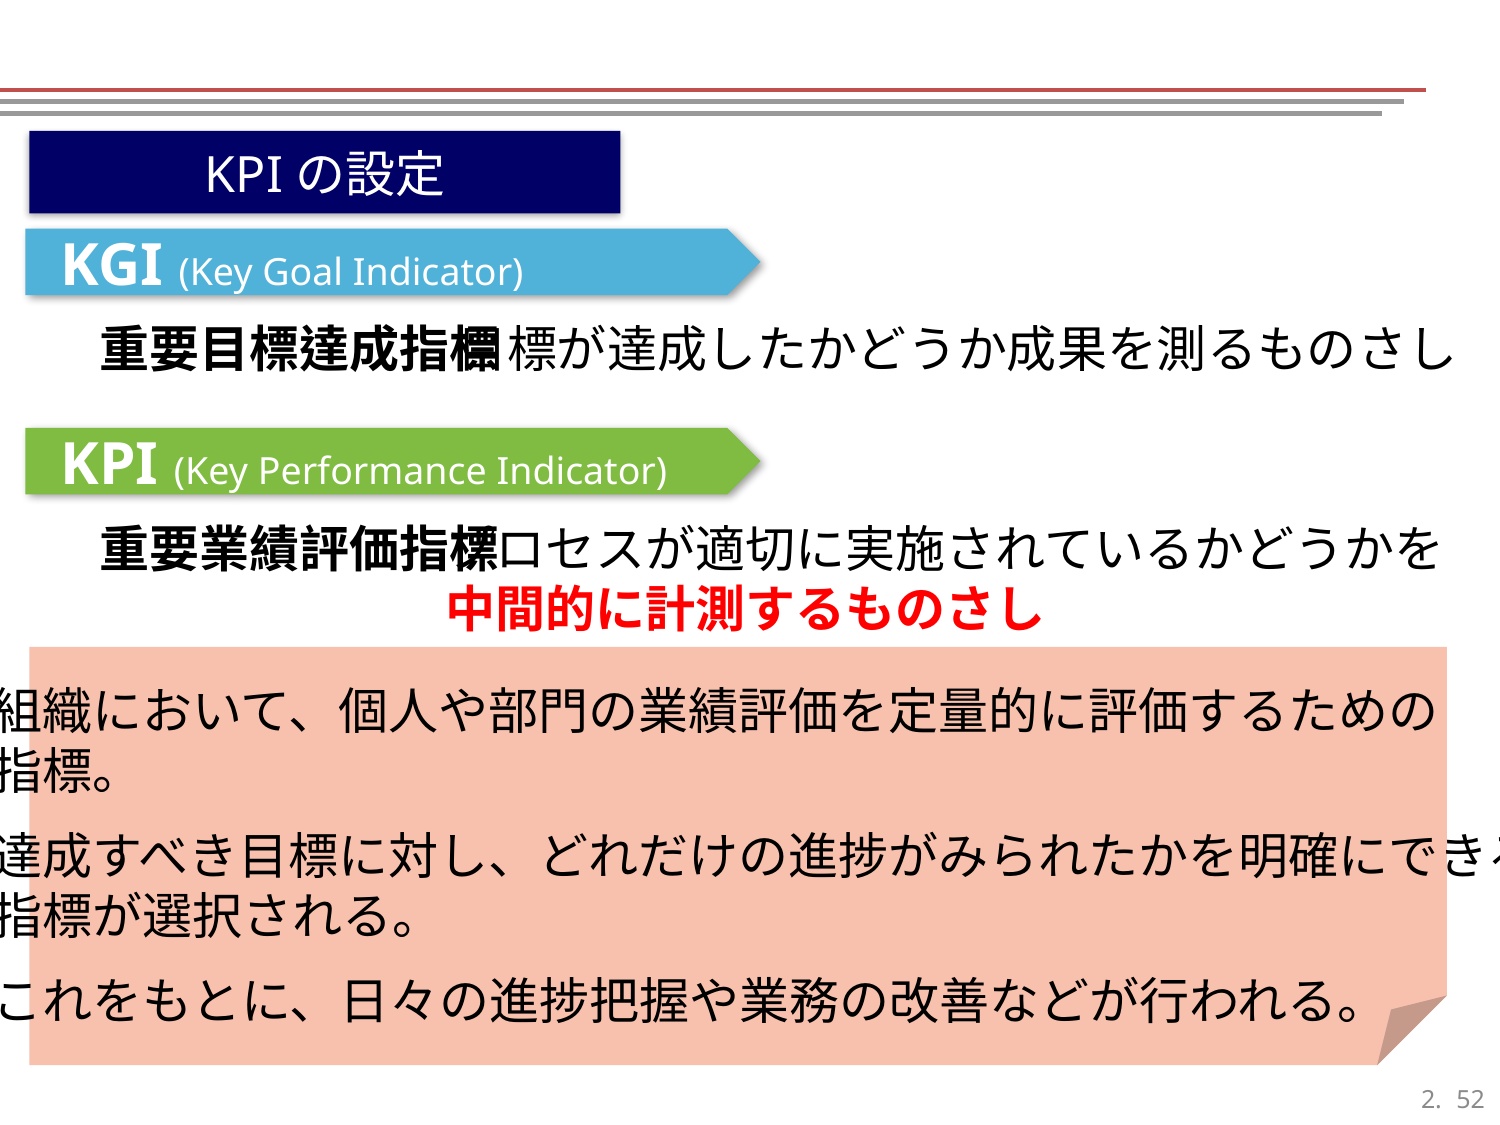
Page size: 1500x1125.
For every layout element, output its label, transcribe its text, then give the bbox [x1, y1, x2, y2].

slide_number 51 [1381, 1065, 1500, 1125]
text_box KPIの設定 [29, 130, 621, 214]
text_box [25, 427, 1372, 648]
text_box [29, 646, 1448, 1066]
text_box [25, 228, 1396, 386]
